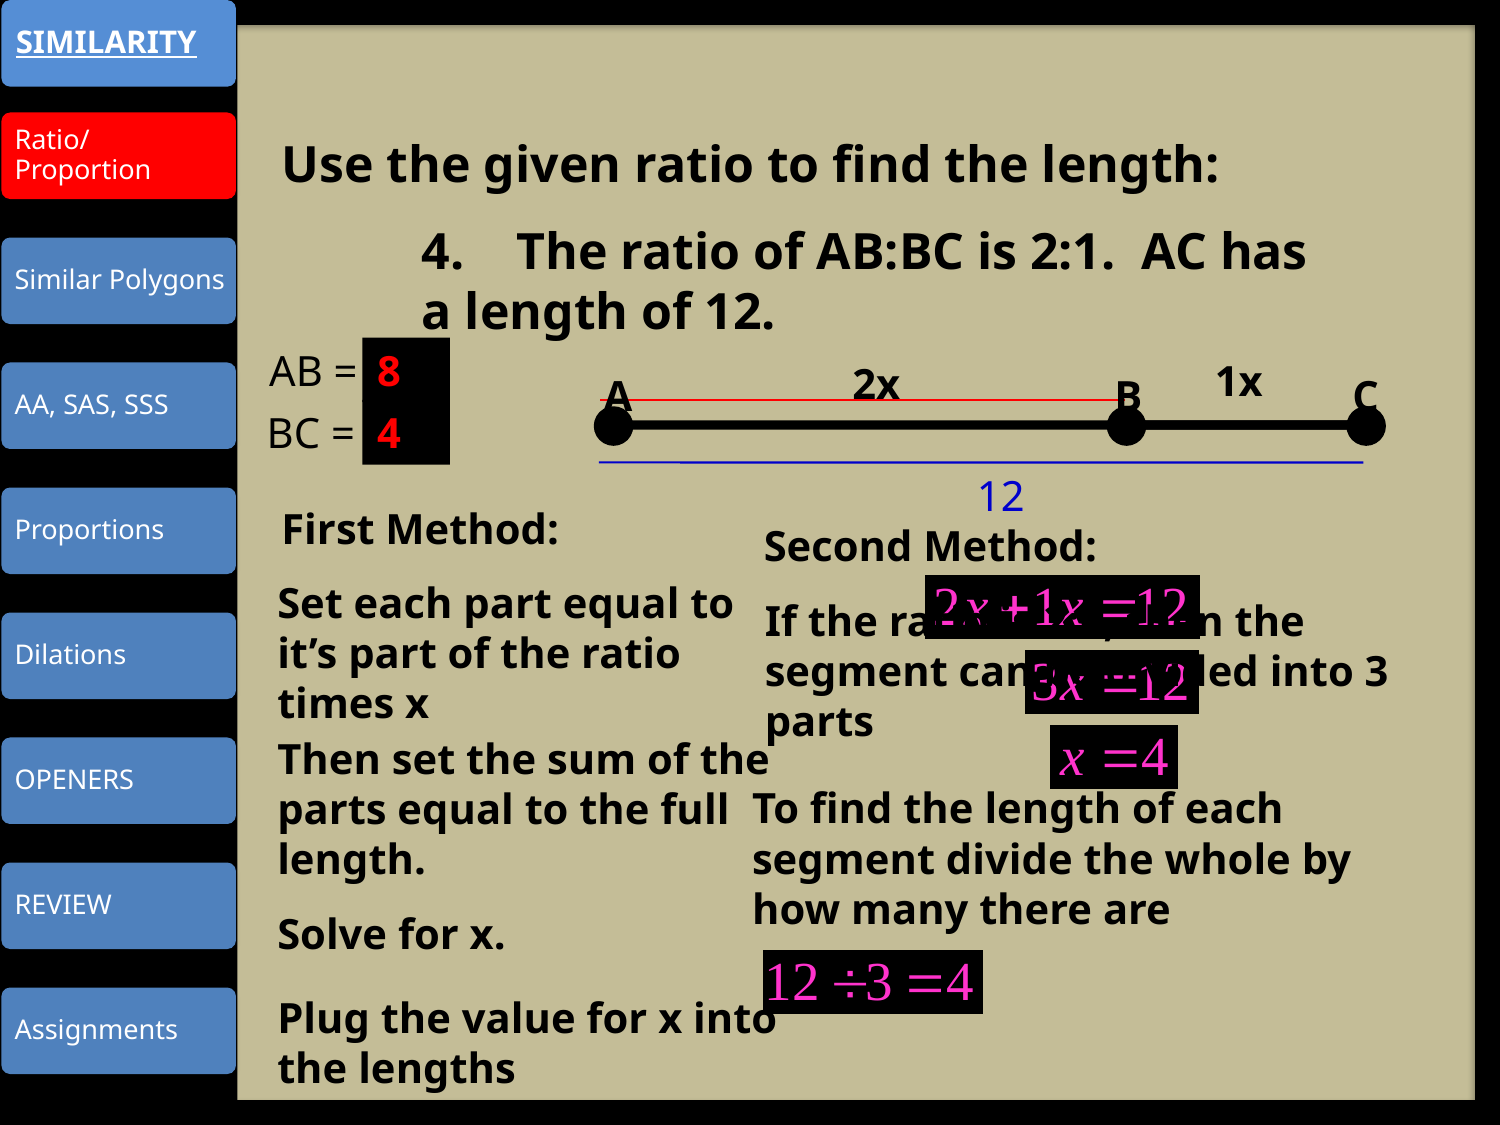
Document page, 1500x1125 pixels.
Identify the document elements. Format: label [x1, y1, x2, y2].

text_box [0, 0, 238, 1125]
text_box [238, 0, 1500, 1125]
